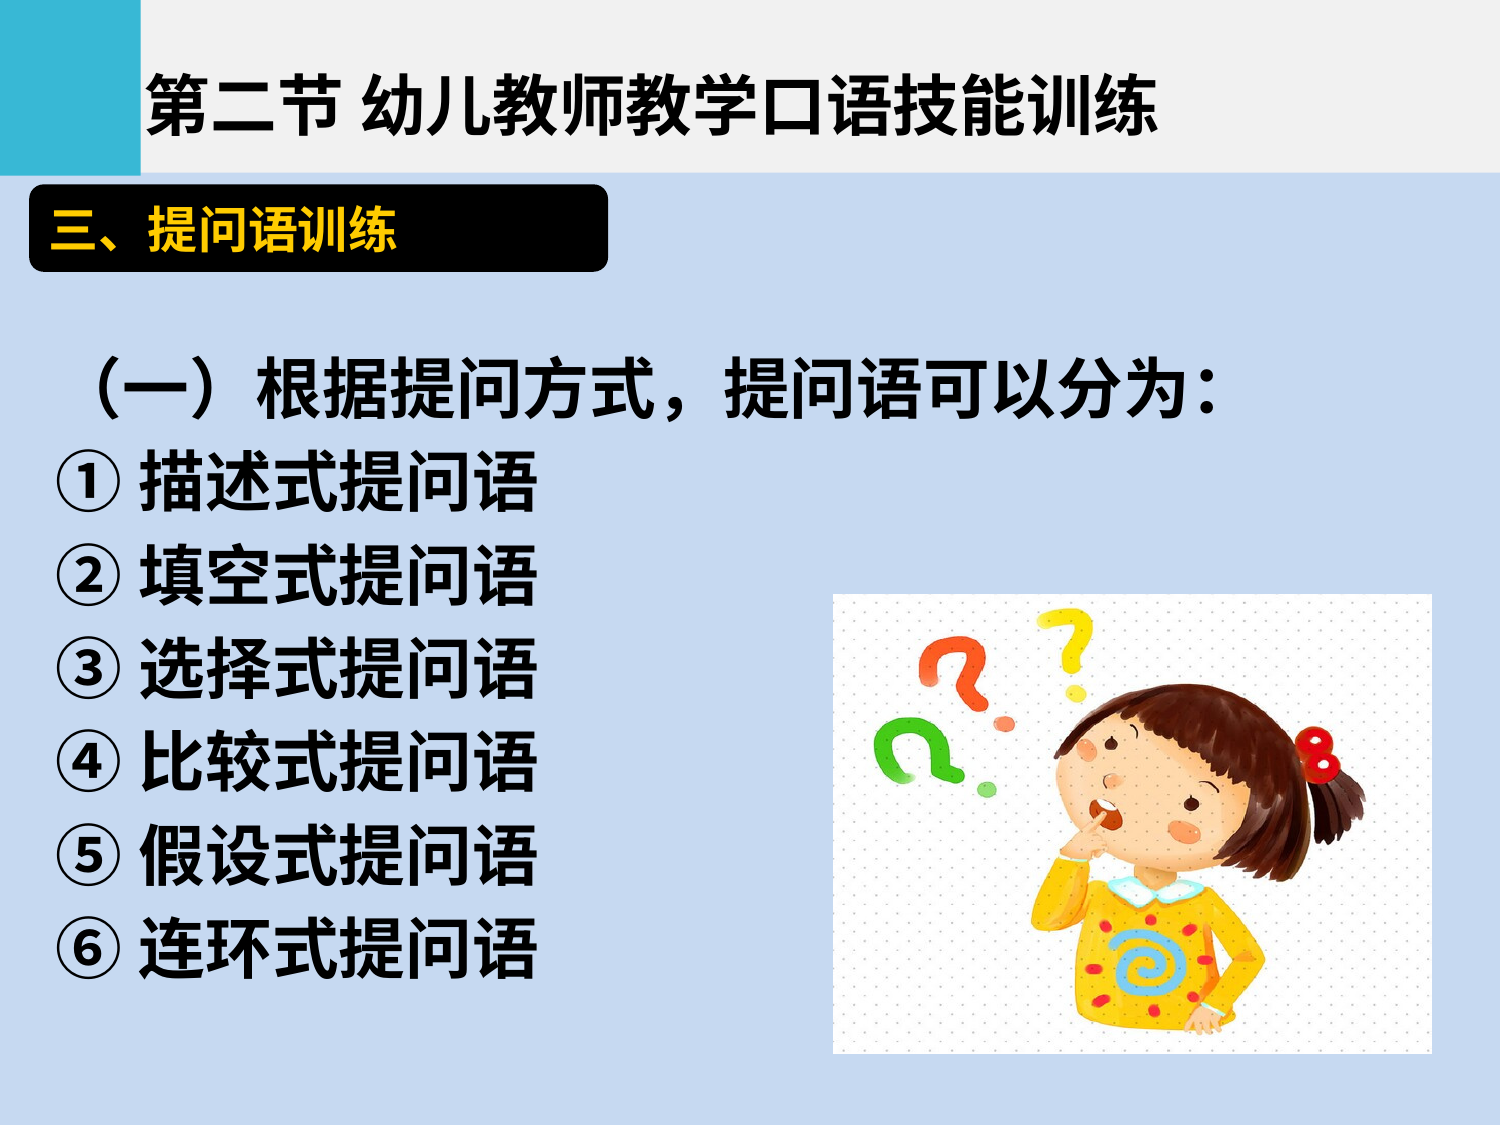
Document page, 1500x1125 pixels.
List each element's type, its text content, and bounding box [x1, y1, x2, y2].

text_box 三、提问语训练 [27, 182, 611, 274]
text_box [489, 81, 540, 146]
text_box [175, 92, 244, 148]
picture [832, 594, 1432, 1054]
list （一）根据提问方式，提问语可以分为： ①描述式提问语 ②填空式提问语 ③选择式提问语 ④比较式提问语 ⑤假设式提问语 ⑥连环式提问语 [40, 195, 1500, 1083]
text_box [635, 81, 699, 146]
text_box [0, 0, 141, 176]
text_box [0, 172, 1500, 1125]
text_box 第二节 幼儿教师教学口语技能训练 [141, 0, 1500, 172]
